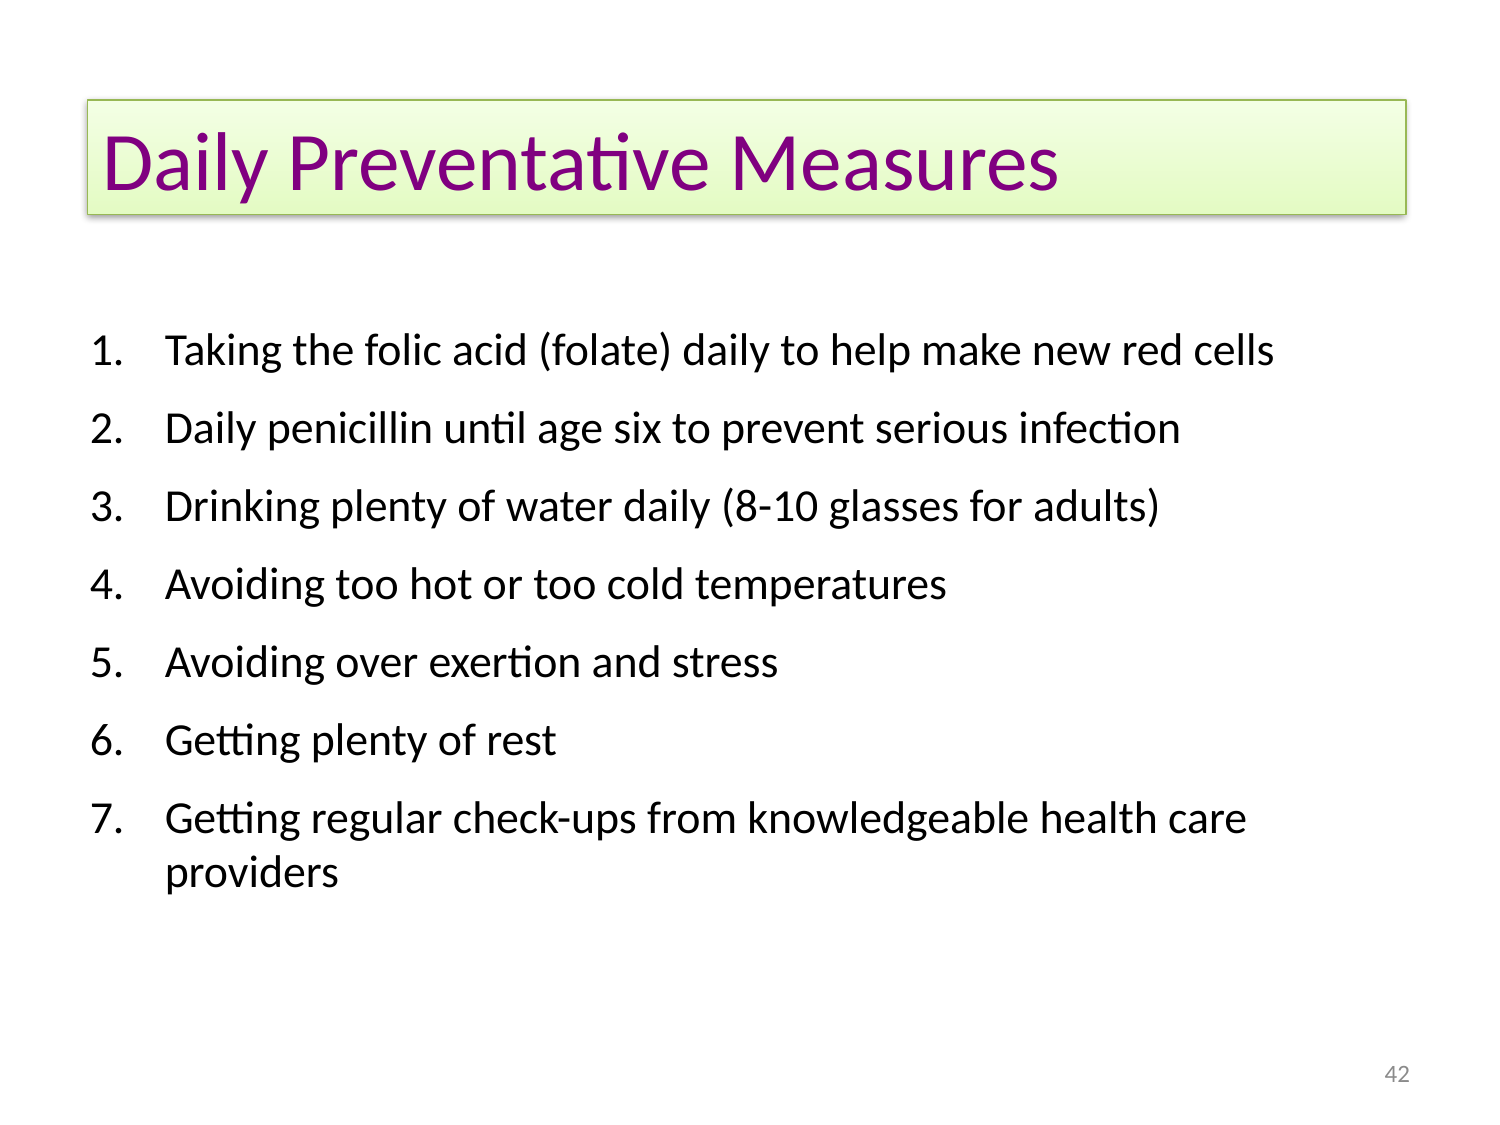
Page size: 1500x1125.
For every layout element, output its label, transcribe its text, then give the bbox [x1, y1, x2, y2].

slide_number 42 [1074, 1042, 1425, 1103]
text_box Daily Preventative Measures [87, 99, 1407, 215]
text_box Taking the folic acid (folate) daily to help make new red cells Daily penicillin until age six to prevent serious infection Drinking plenty of water daily (8-10 glasses for adults) Avoiding too hot or too cold temperatures Avoiding over exertion and stress Getting plenty of rest Getting regular check-ups from knowledgeable health care providers [75, 312, 1388, 905]
